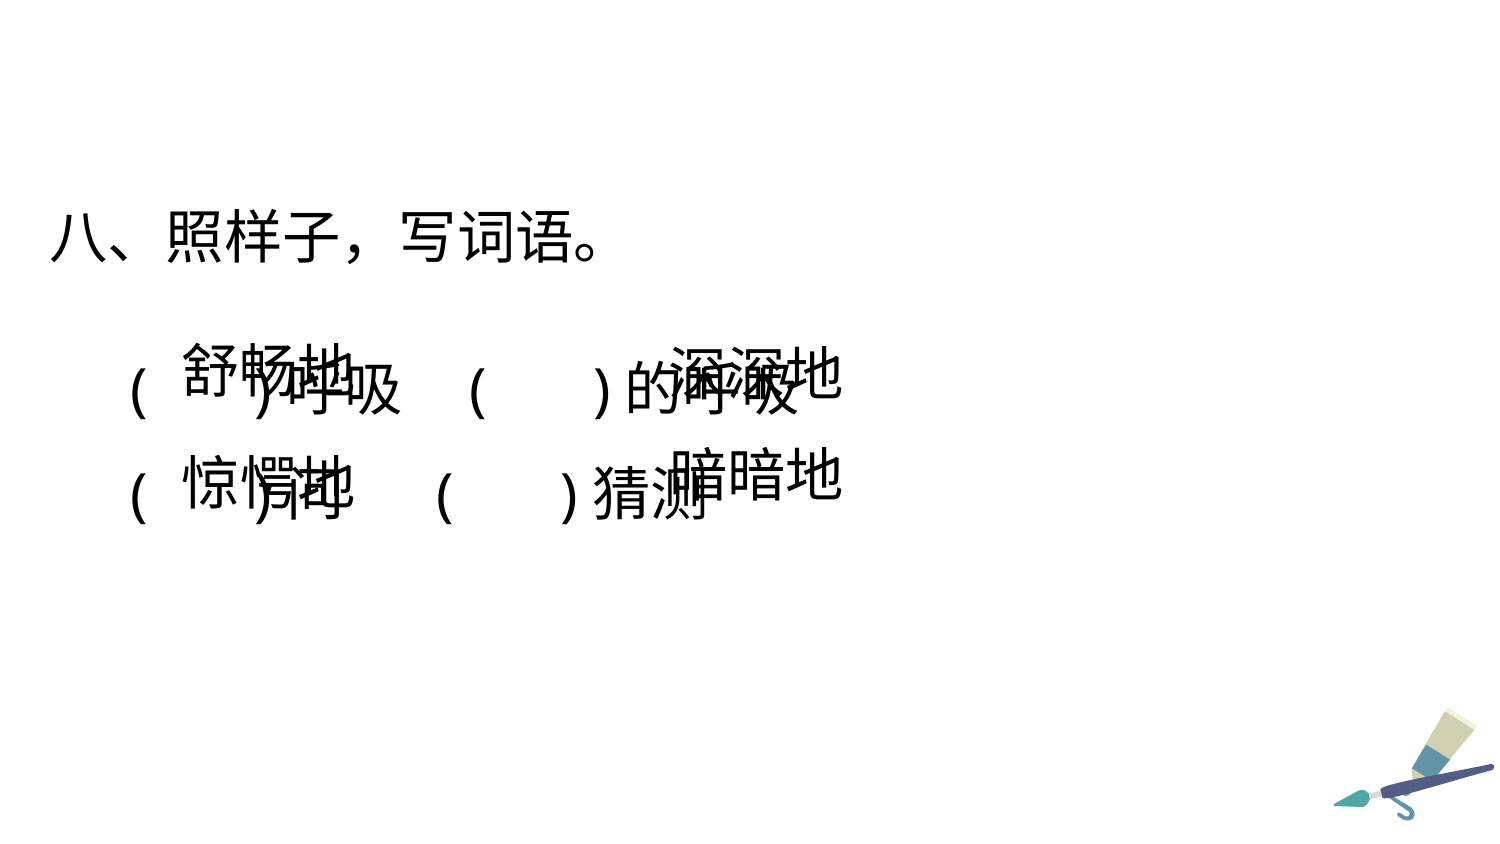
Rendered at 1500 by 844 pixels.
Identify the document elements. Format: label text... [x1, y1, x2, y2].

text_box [1358, 708, 1481, 844]
text_box 深深地 [654, 329, 862, 415]
text_box ( )呼吸 ( )的呼吸 ( )问 ( )猜测 [116, 309, 1500, 535]
text_box 暗暗地 [654, 430, 859, 516]
text_box 惊愕地 [166, 438, 372, 524]
text_box 舒畅地 [166, 326, 372, 412]
text_box 八、照样子，写词语。 [34, 157, 840, 278]
